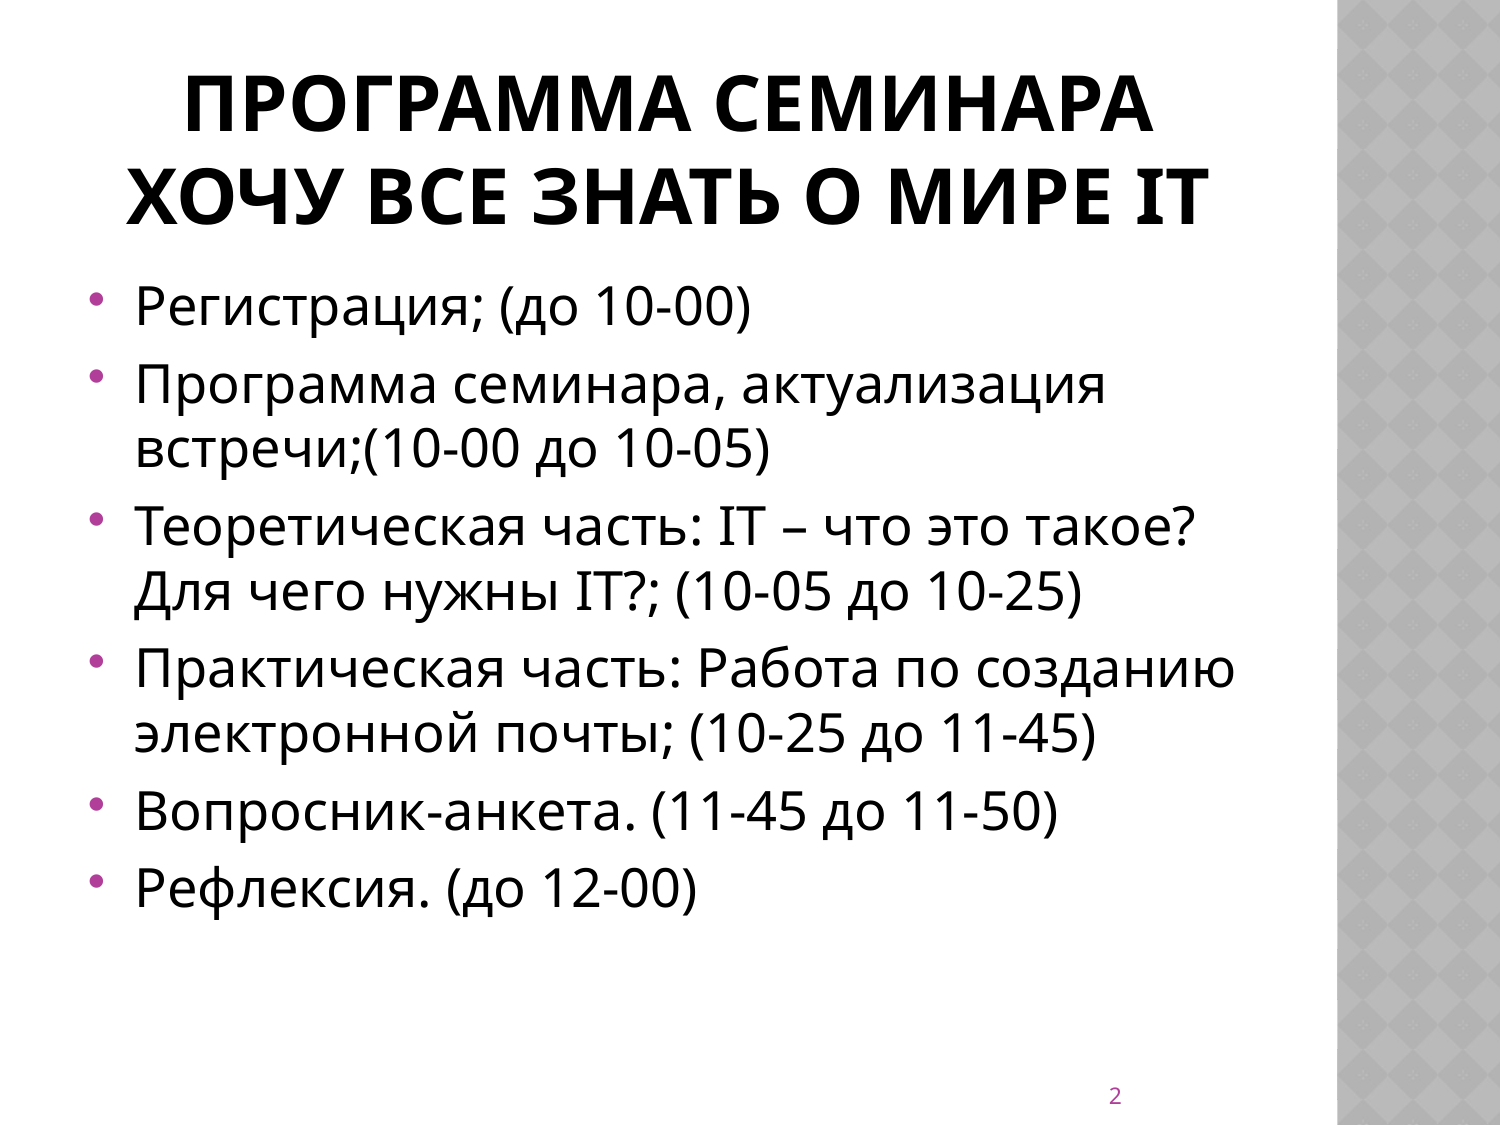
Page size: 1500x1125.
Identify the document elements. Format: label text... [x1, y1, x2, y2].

list Регистрация; (до 10-00) Программа семинара, актуализация встречи;(10-00 до 10-05) Теоретическая часть: IT – что это такое? Для чего нужны IT?; (10-05 до 10-25) Практическая часть: Работа по созданию электронной почты; (10-25 до 11-45) Вопросник-анкета. (11-45 до 11-50) Рефлексия. (до 12-00) [75, 264, 1263, 1059]
slide_number 2 [1025, 1075, 1122, 1113]
title Программа Семинара Хочу все знать о мире IT [75, 52, 1263, 240]
